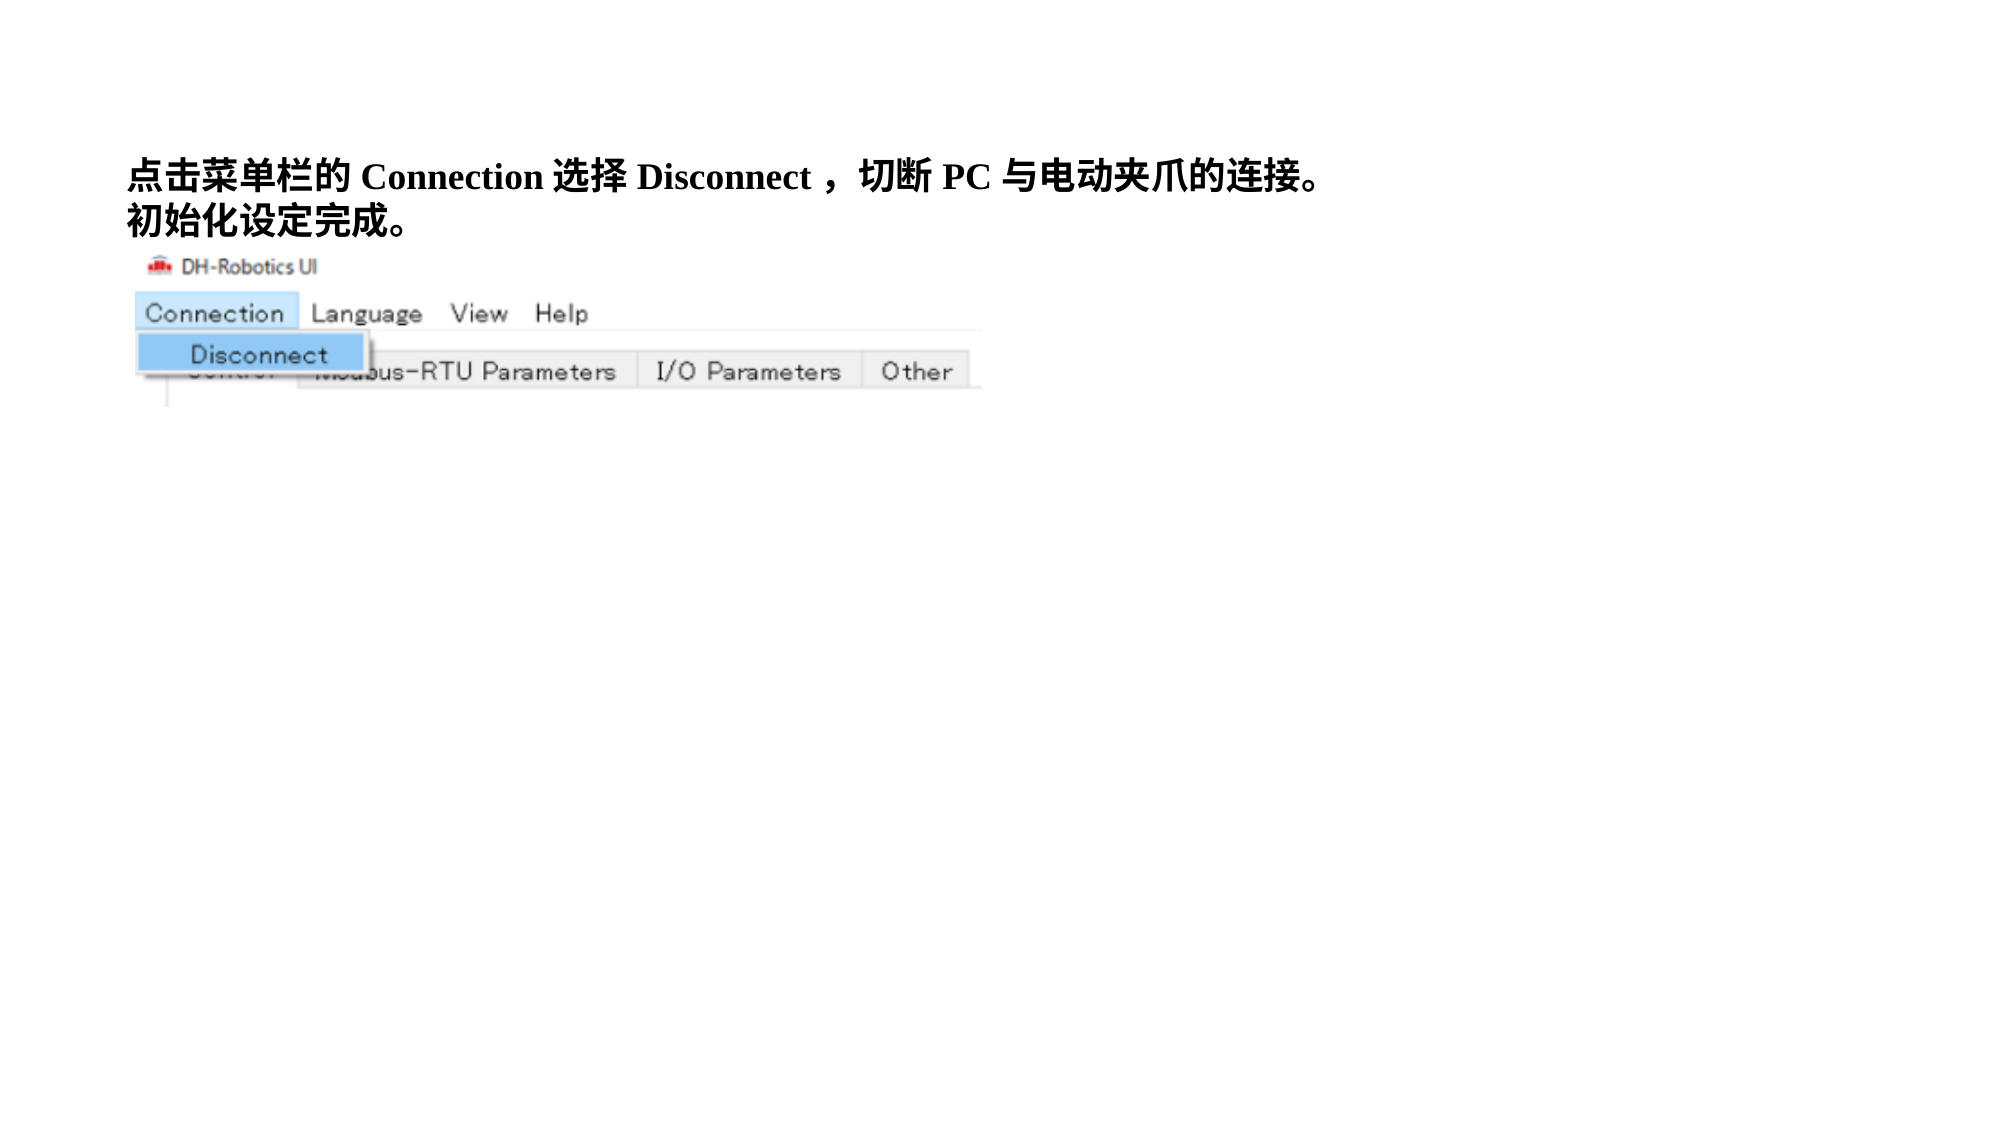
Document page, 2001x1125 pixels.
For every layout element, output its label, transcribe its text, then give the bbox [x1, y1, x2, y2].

picture [135, 250, 982, 407]
text_box 点击菜单栏的Connection选择Disconnect，切断PC与电动夹爪的连接。 初始化设定完成。 [111, 144, 1337, 249]
